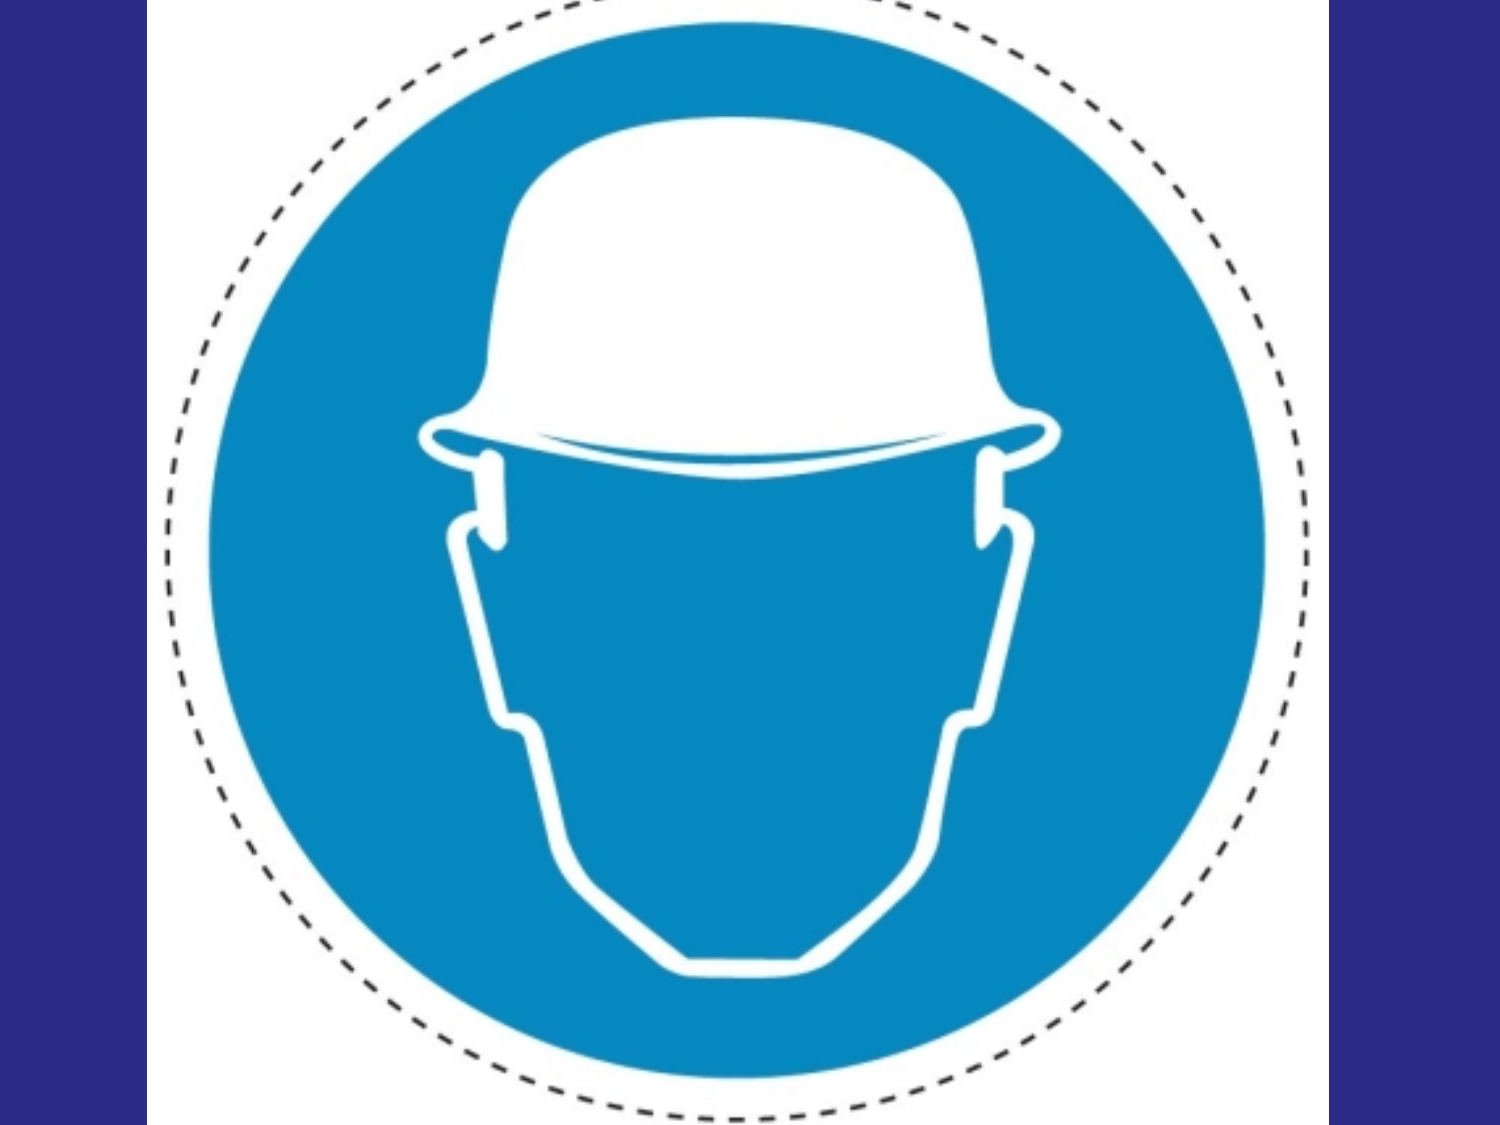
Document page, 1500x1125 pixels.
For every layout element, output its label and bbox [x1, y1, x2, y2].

picture [147, 0, 1329, 1125]
